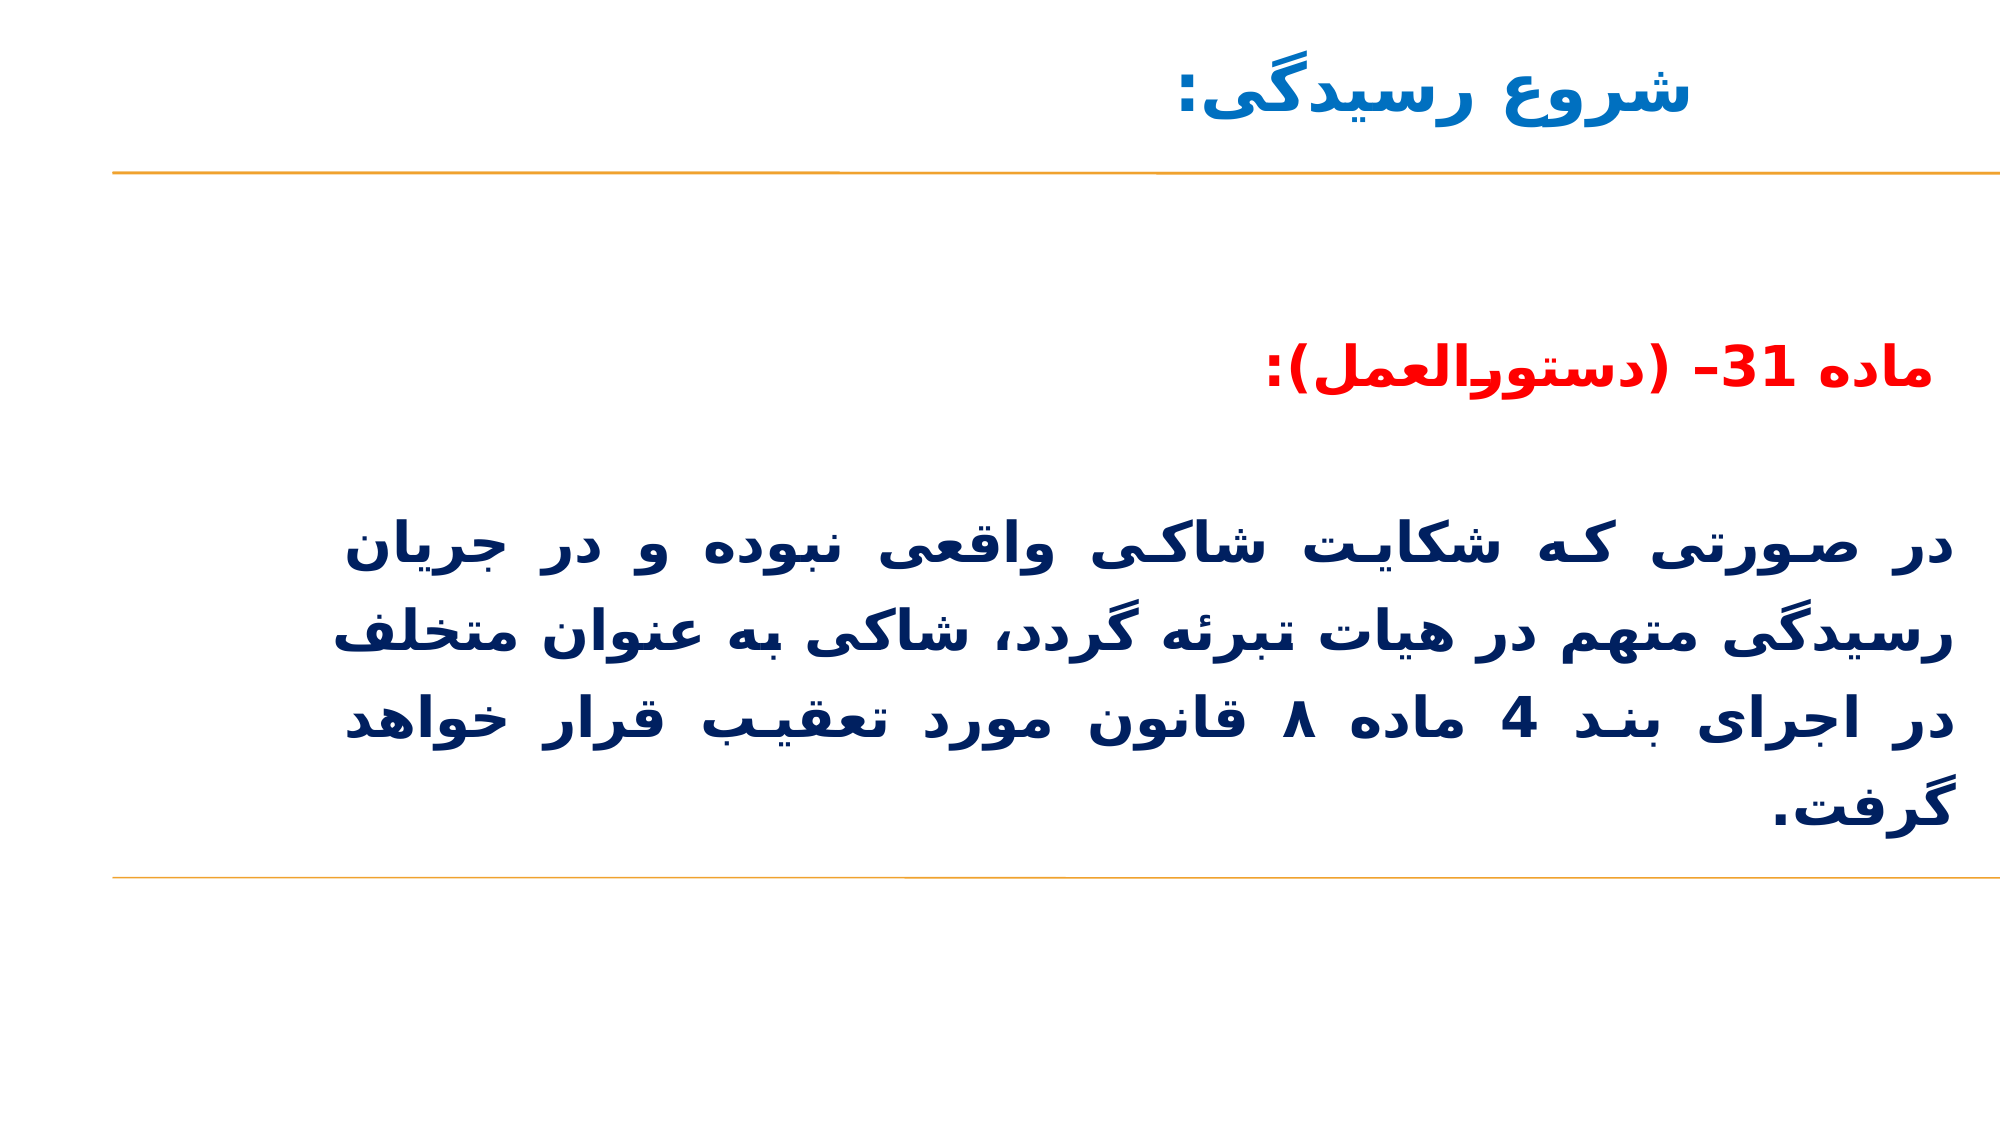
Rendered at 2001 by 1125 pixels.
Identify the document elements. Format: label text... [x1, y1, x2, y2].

text_box شروع رسیدگی: [269, 32, 1715, 138]
text_box ‌ ماده 31– (دستورالعمل): در صورتی که شکایت شاکی واقعی نبوده و در جریان رسیدگی متهم در هیات تبرئه گردد، شاکی به عنوان متخلف در اجرای بند 4 ماده ۸ قانون مورد تعقیب قرار خواهد گرفت. [316, 138, 1971, 1006]
